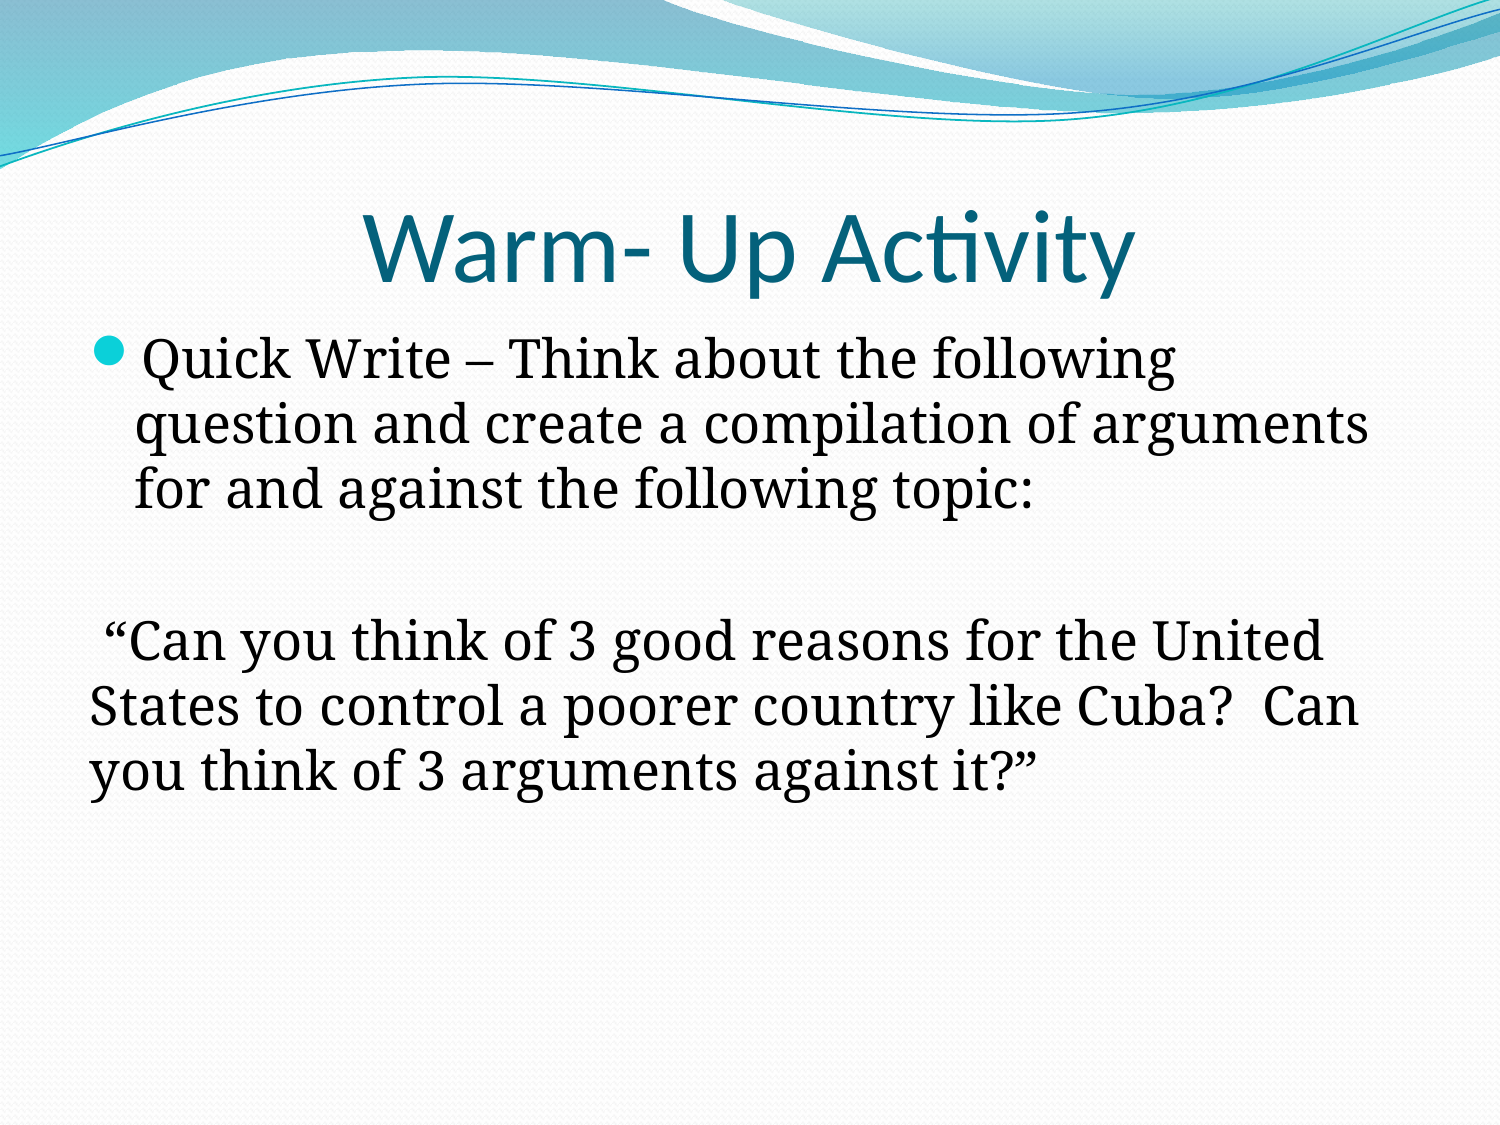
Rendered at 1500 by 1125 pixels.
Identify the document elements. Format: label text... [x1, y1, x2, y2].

title Warm- Up Activity [75, 115, 1425, 303]
list Quick Write – Think about the following question and create a compilation of arguments for and against the following topic: “Can you think of 3 good reasons for the United States to control a poorer country like Cuba? Can you think of 3 arguments against it?” [75, 317, 1425, 1038]
